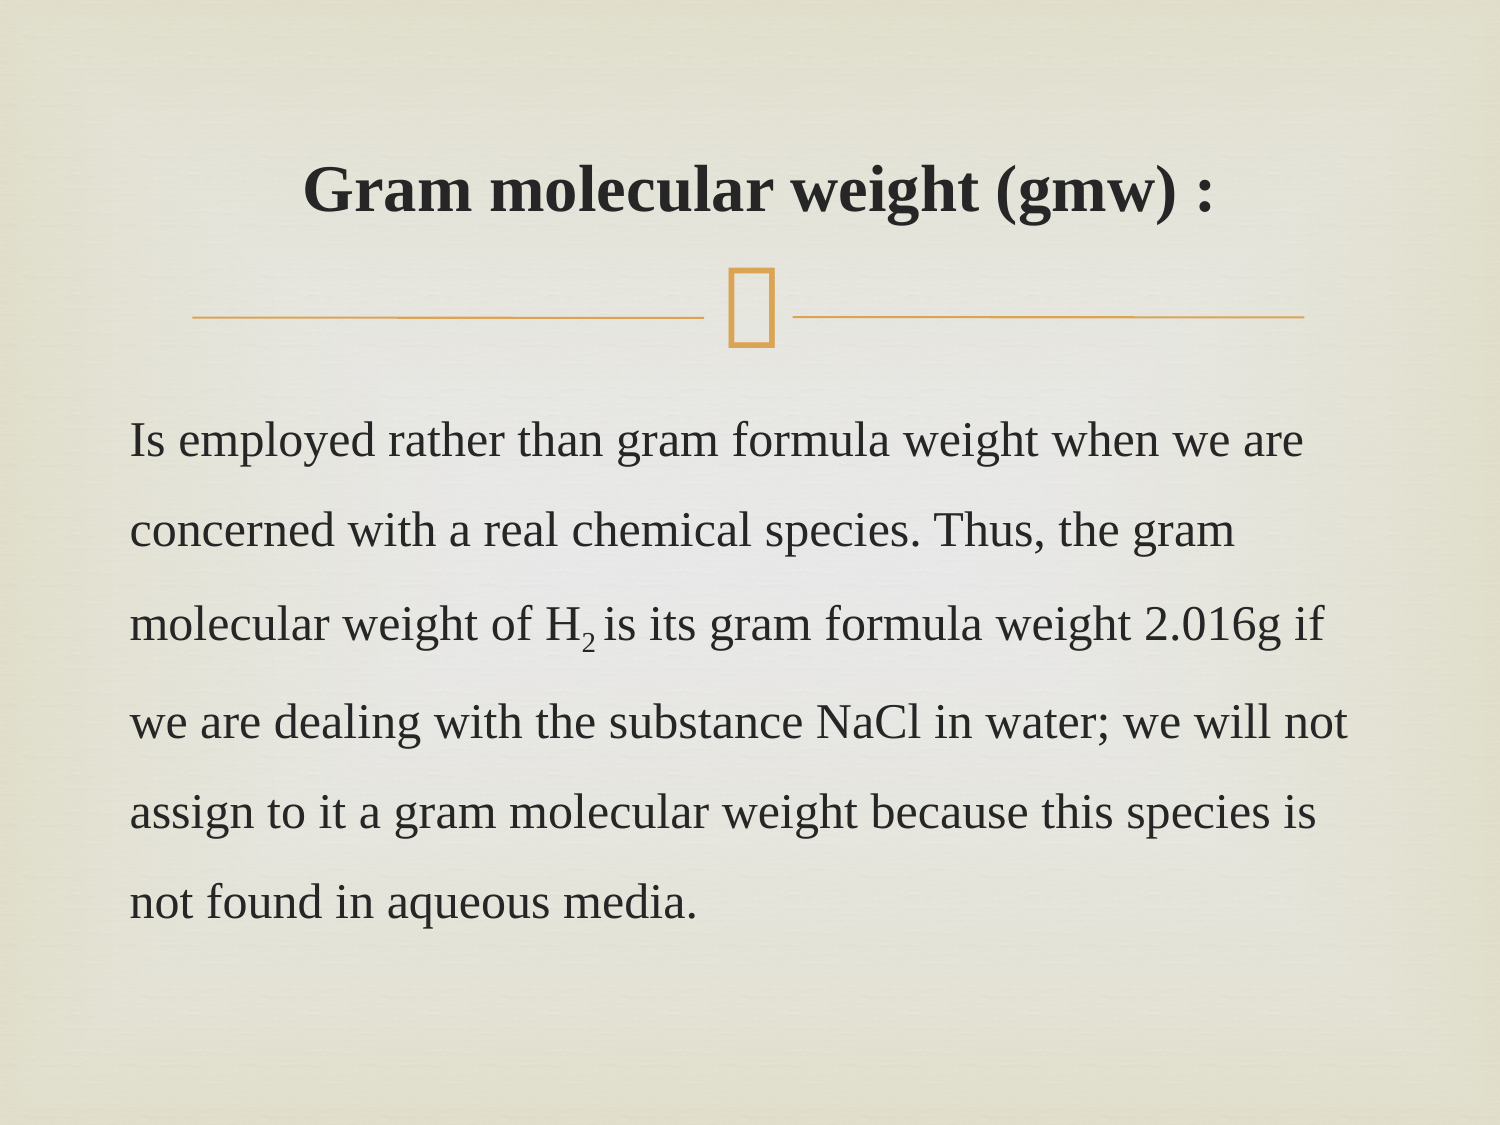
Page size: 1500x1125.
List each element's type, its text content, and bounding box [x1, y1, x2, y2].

title Gram molecular weight (gmw) : [123, 160, 1397, 334]
list Is employed rather than gram formula weight when we are concerned with a real chemical species. Thus, the gram molecular weight of H2 is its gram formula weight 2.016g if we are dealing with the substance NaCl in water; we will not assign to it a gram molecular weight because this species is not found in aqueous media. [114, 368, 1386, 1005]
